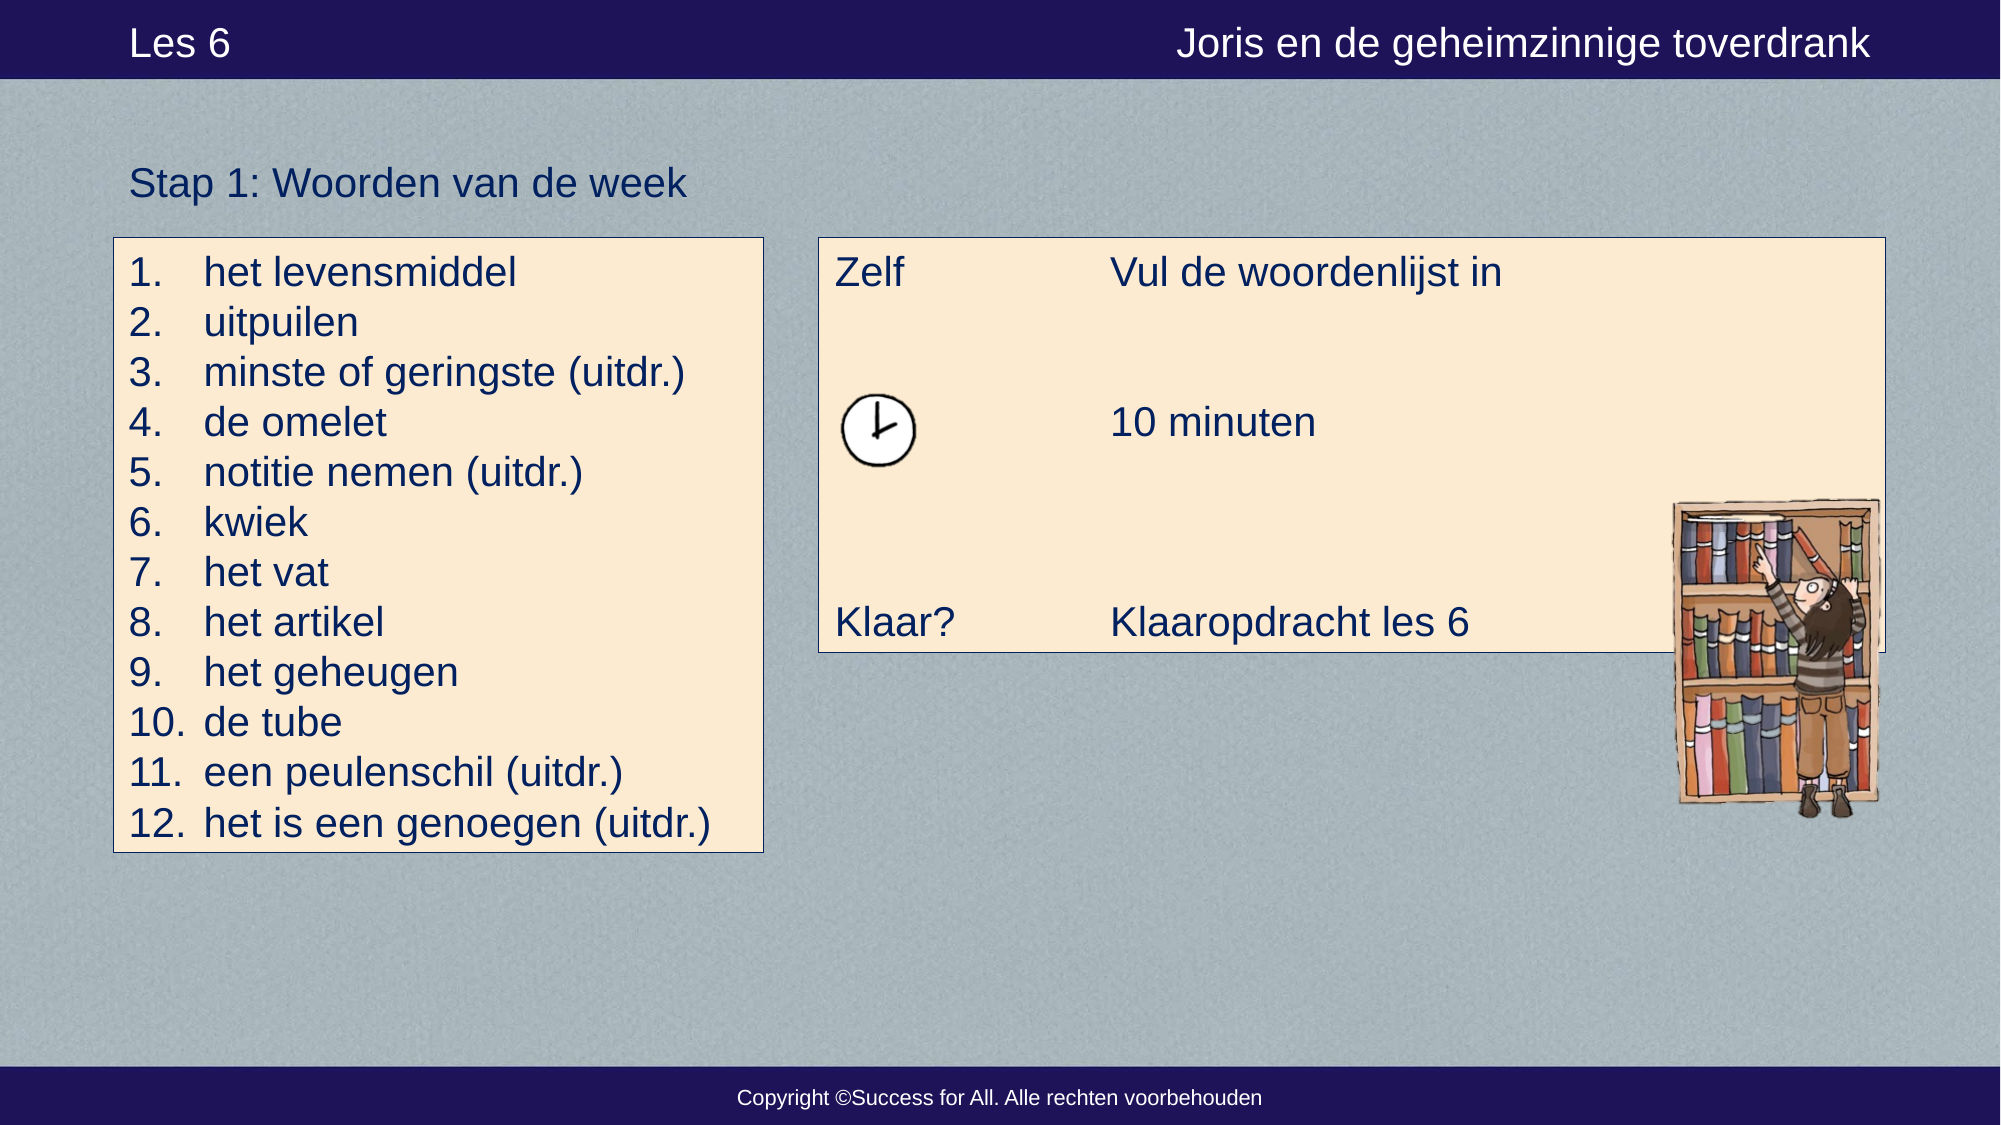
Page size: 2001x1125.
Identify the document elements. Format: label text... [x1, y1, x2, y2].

text_box Les 6 [114, 8, 354, 73]
text_box Copyright ©Success for All. Alle rechten voorbehouden [0, 1076, 2000, 1125]
text_box het levensmiddel uitpuilen minste of geringste (uitdr.) de omelet notitie nemen (uitdr.) kwiek het vat het artikel het geheugen de tube een peulenschil (uitdr.) het is een genoegen (uitdr.) [113, 237, 764, 853]
text_box Stap 1: Woorden van de week [113, 148, 1635, 214]
picture [0, 0, 2001, 1125]
text_box Zelf Vul de woordenlijst in 10 minuten Klaar? Klaaropdracht les 6 [818, 237, 1886, 653]
text_box Joris en de geheimzinnige toverdrank [999, 8, 1886, 73]
